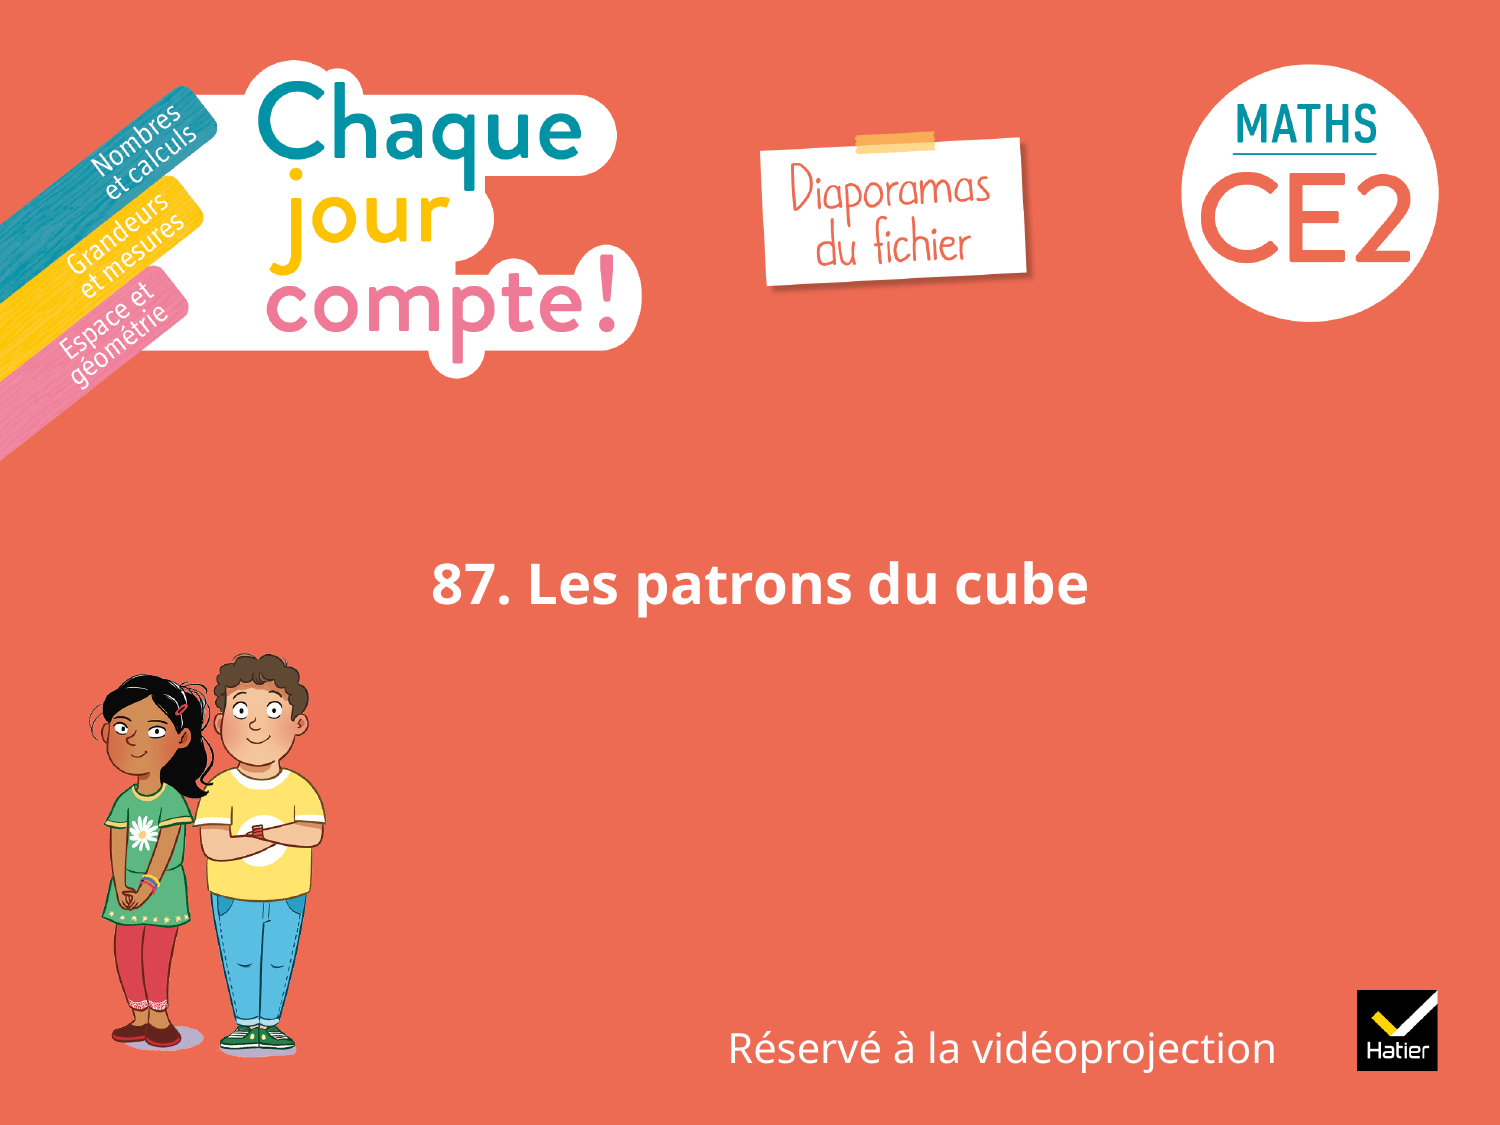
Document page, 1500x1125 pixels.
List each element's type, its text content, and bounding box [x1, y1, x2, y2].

picture [0, 0, 1500, 1125]
title 87. Les patrons du cube [123, 498, 1399, 627]
